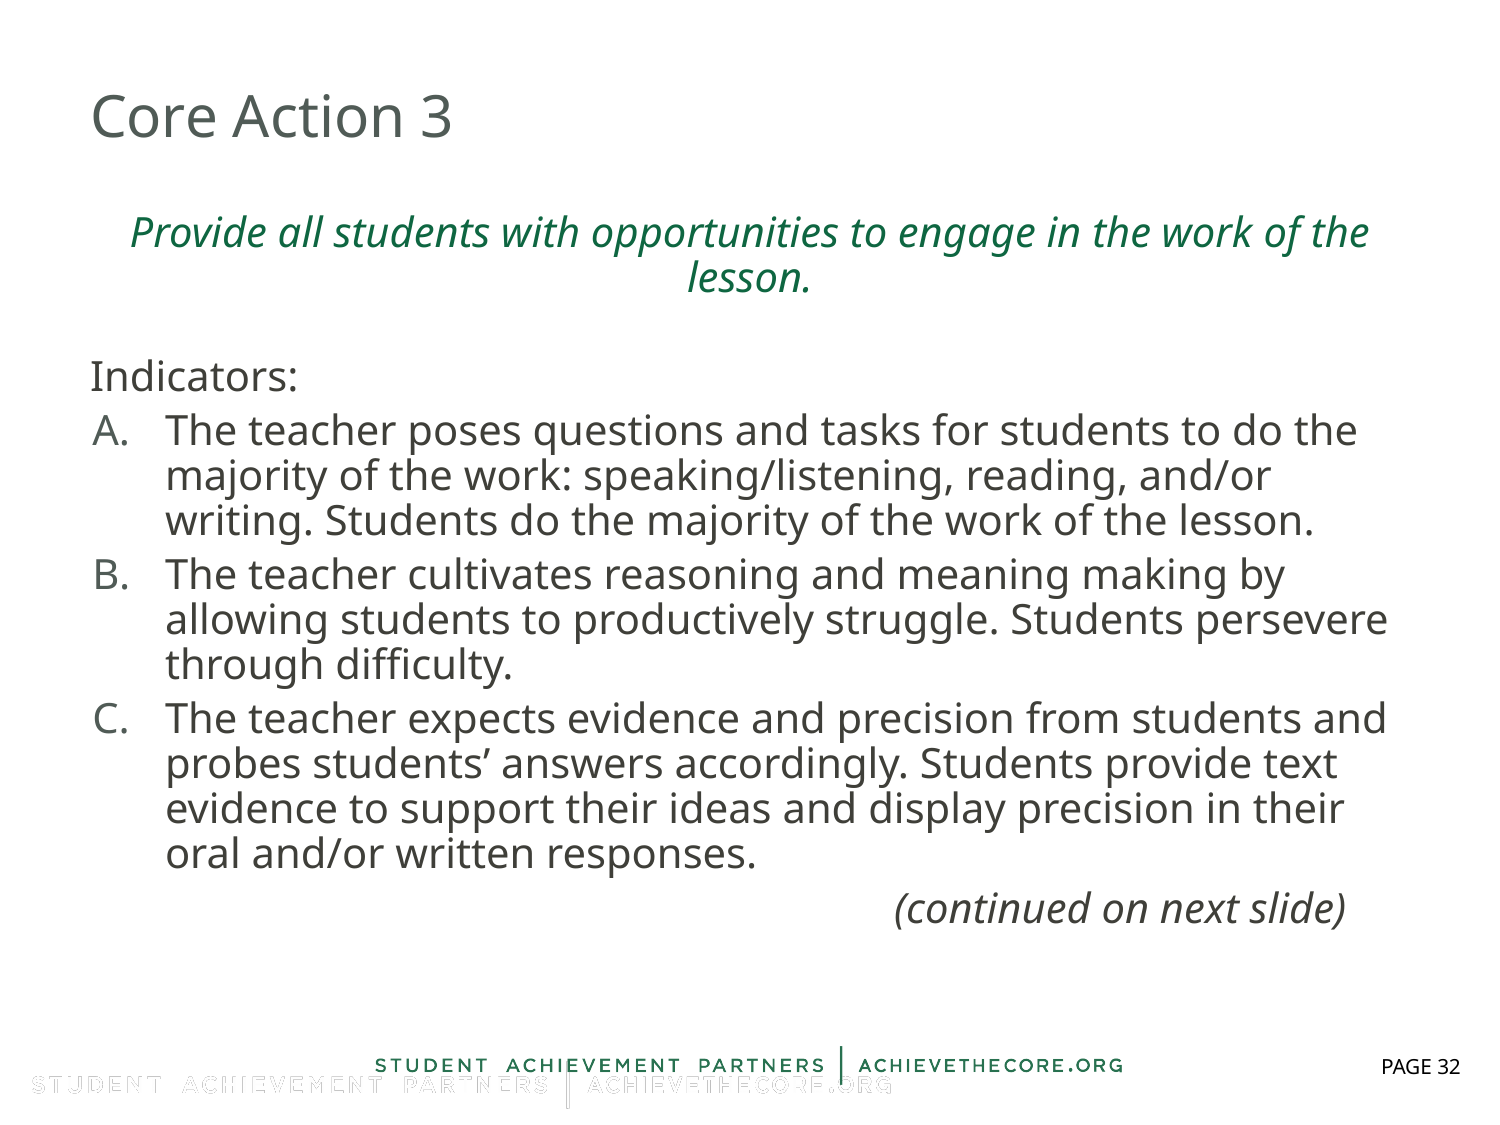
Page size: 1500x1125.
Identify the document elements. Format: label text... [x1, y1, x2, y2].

list Provide all students with opportunities to engage in the work of the lesson. Indicators: The teacher poses questions and tasks for students to do the majority of the work: speaking/listening, reading, and/or writing. Students do the majority of the work of the lesson. The teacher cultivates reasoning and meaning making by allowing students to productively struggle. Students persevere through difficulty. The teacher expects evidence and precision from students and probes students’ answers accordingly. Students provide text evidence to support their ideas and display precision in their oral and/or written responses. (continued on next slide) [75, 203, 1425, 1035]
picture [12, 1046, 1122, 1112]
title Core Action 3 [75, 46, 1425, 182]
